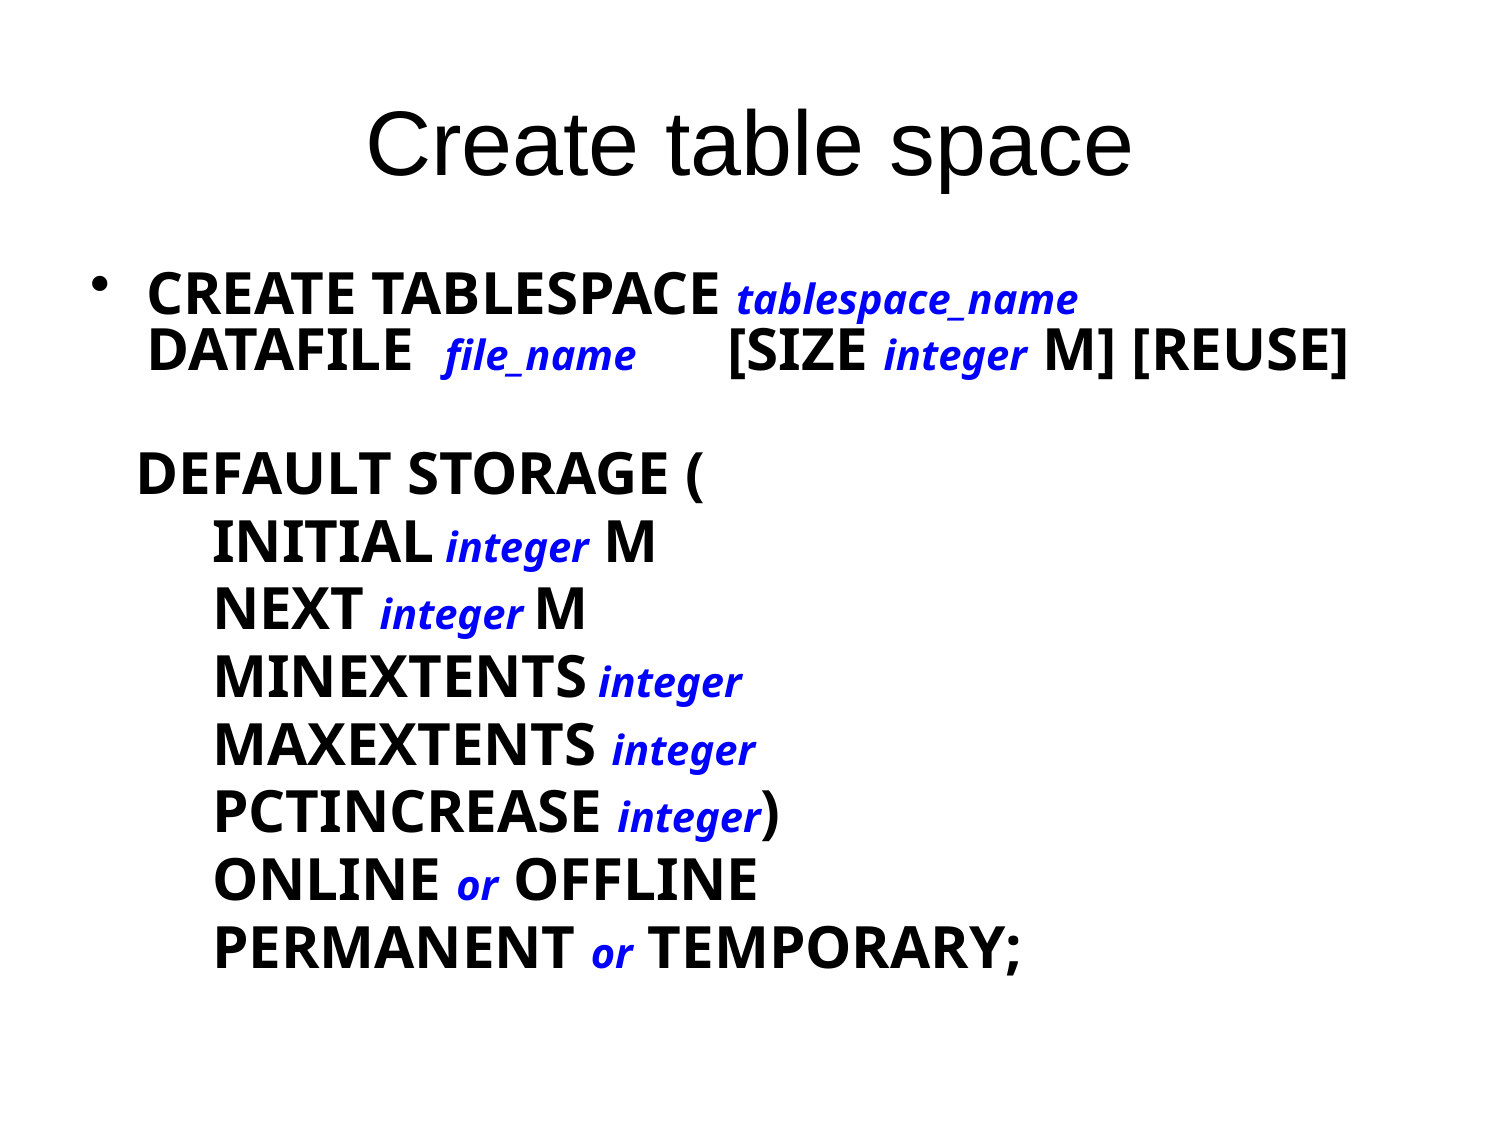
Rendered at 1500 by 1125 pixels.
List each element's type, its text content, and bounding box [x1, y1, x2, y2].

title Create table space [74, 44, 1426, 233]
list CREATE TABLESPACE tablespace_name DATAFILE file_name [SIZE integer M] [REUSE] DEFAULT STORAGE ( INITIAL integer M NEXT integer M MINEXTENTS integer MAXEXTENTS integer PCTINCREASE integer) ONLINE or OFFLINE PERMANENT or TEMPORARY; [74, 262, 1426, 1006]
